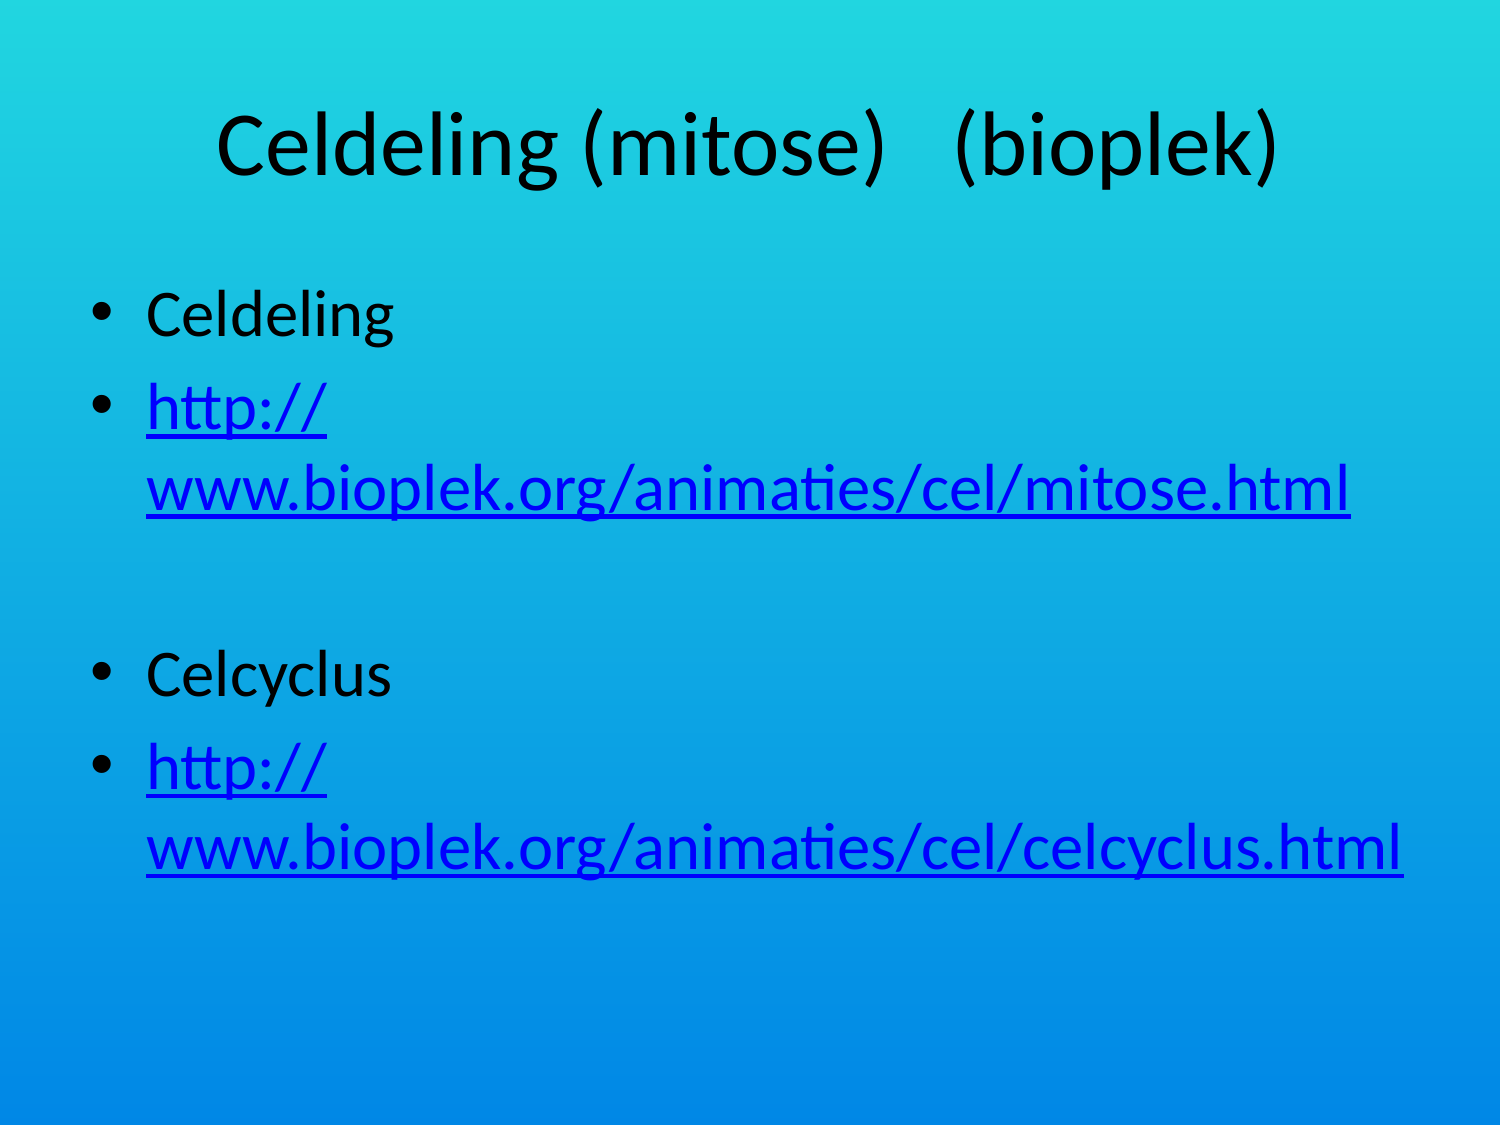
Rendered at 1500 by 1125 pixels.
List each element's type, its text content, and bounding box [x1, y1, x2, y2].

title Celdeling (mitose) (bioplek) [75, 45, 1425, 233]
list Celdeling http://www.bioplek.org/animaties/cel/mitose.html Celcyclus http://www.bioplek.org/animaties/cel/celcyclus.html [75, 262, 1425, 1005]
